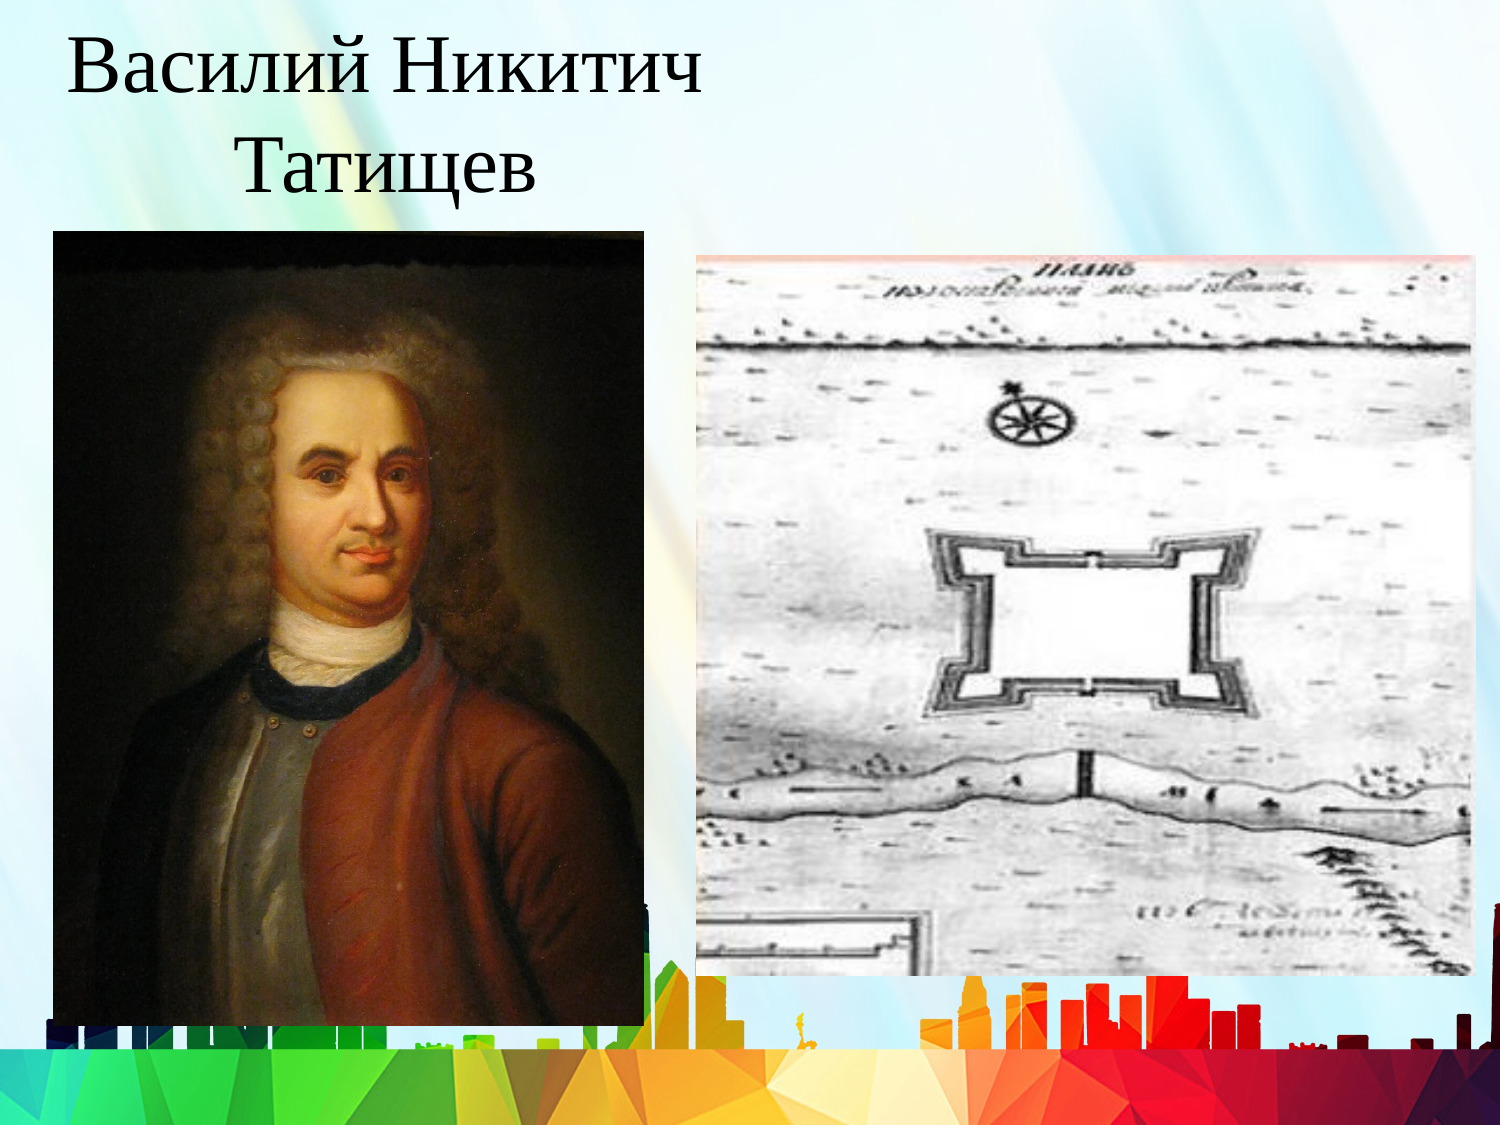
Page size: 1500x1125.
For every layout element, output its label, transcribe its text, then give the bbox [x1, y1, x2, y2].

picture [0, 0, 1500, 1125]
text_box Василий Никитич Татищев [0, 2, 775, 217]
